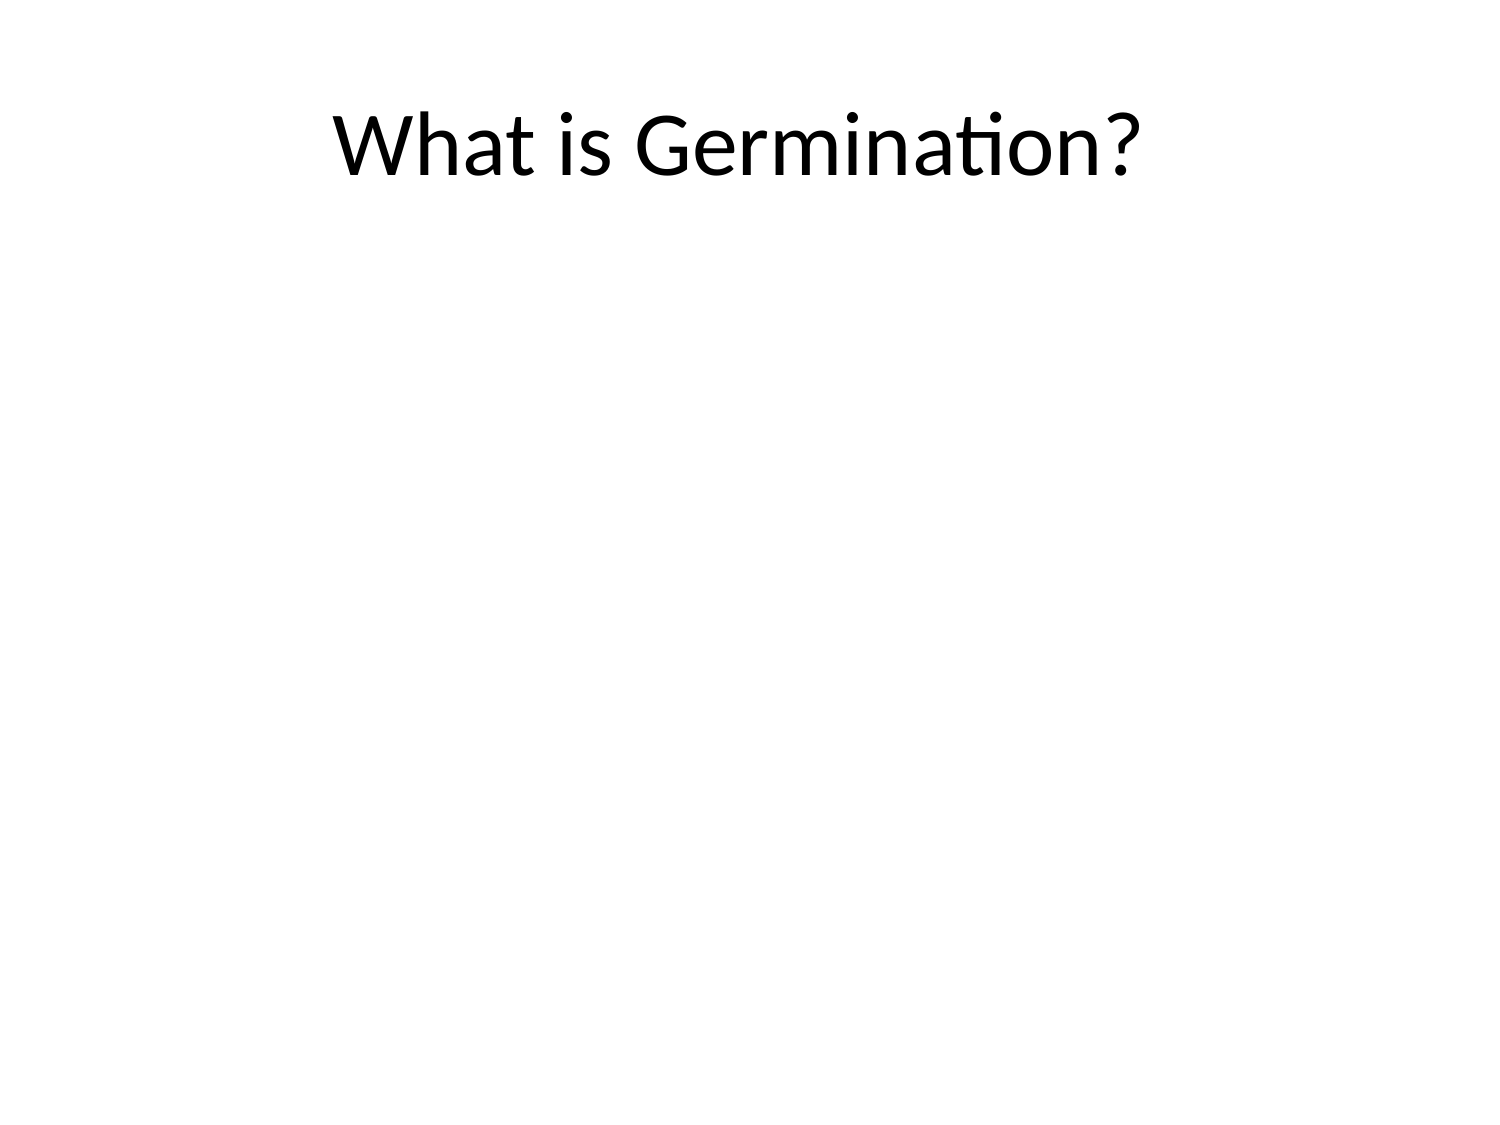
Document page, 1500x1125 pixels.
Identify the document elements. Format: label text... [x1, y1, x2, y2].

title What is Germination? [75, 45, 1425, 233]
